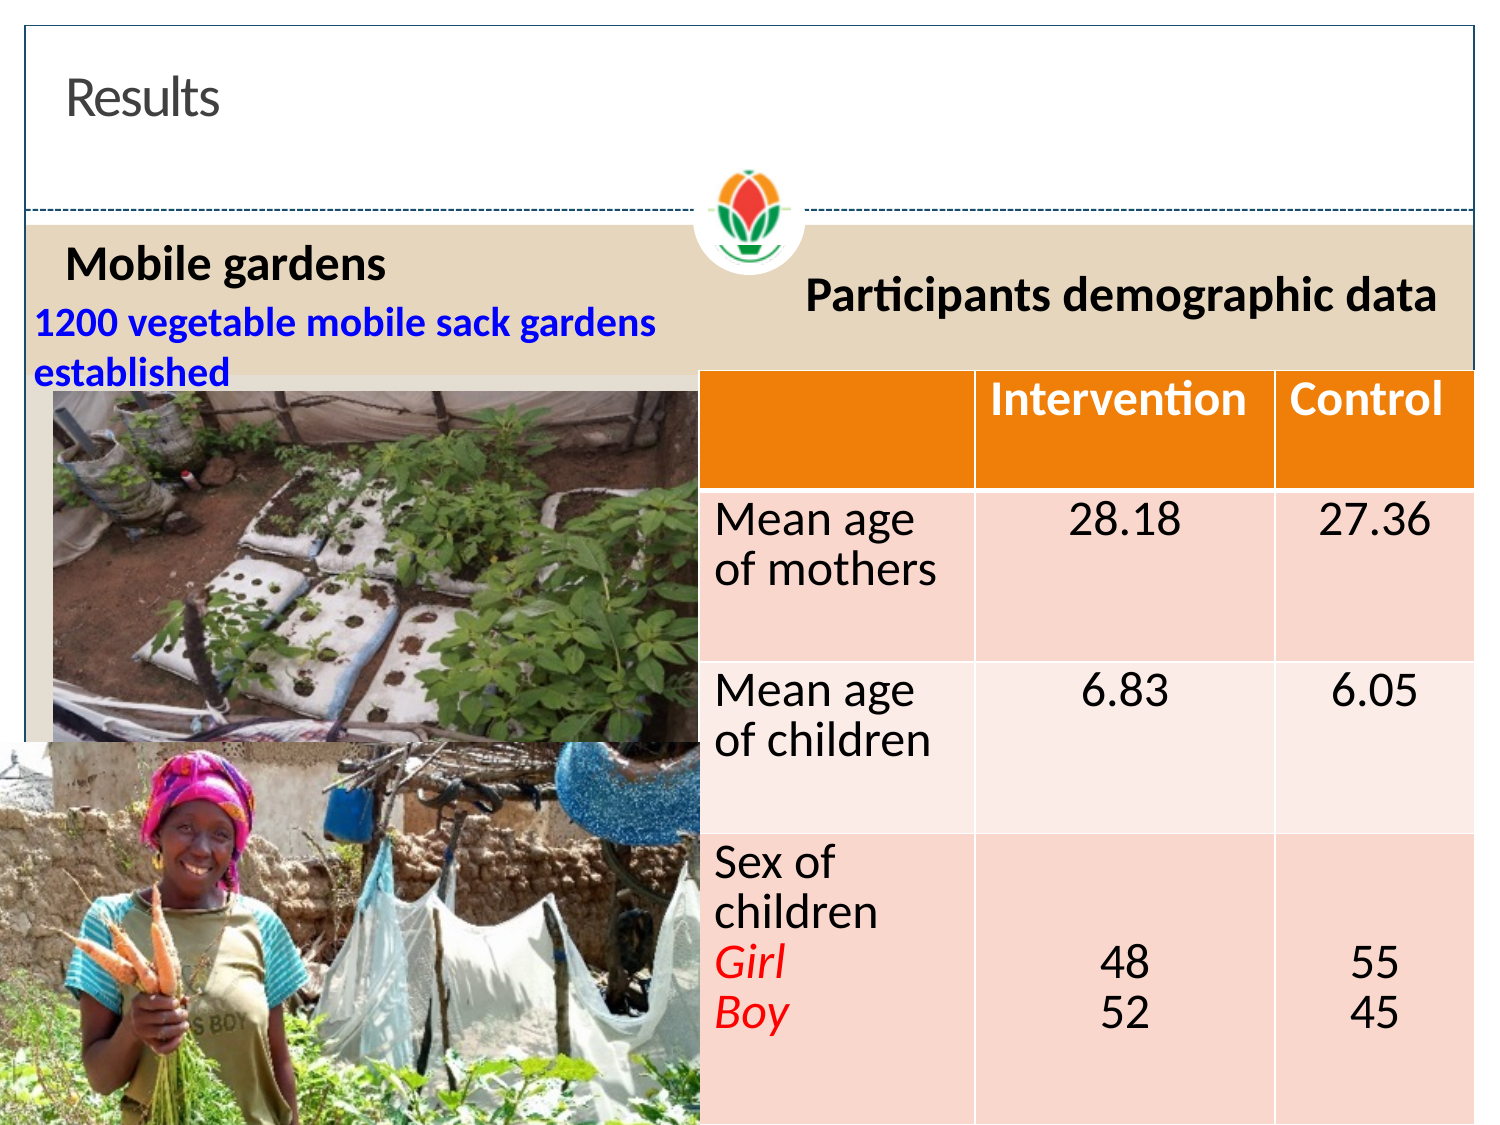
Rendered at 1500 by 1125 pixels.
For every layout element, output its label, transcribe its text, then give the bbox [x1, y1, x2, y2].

table_cell 55 45 [1276, 834, 1474, 1124]
list Mobile gardens [49, 199, 714, 287]
picture [0, 390, 741, 1125]
table_header [700, 371, 974, 488]
table_header Intervention [976, 371, 1274, 488]
table_cell 6.05 [1276, 663, 1474, 833]
table_cell Mean age of mothers [752, 493, 974, 661]
table_cell 27.36 [1276, 493, 1474, 661]
picture [707, 167, 792, 266]
table_cell Mean age of children [711, 663, 974, 833]
table_cell 48 52 [976, 834, 1274, 1124]
title Results [50, 50, 1451, 175]
table_header Control [1276, 371, 1474, 488]
list 1200 vegetable mobile sack gardens established [0, 287, 813, 375]
table_cell 6.83 [976, 663, 1274, 833]
table_cell 28.18 [976, 493, 1274, 661]
list Participants demographic data [790, 230, 1455, 353]
table_cell Sex of children Girl Boy [711, 834, 974, 1124]
